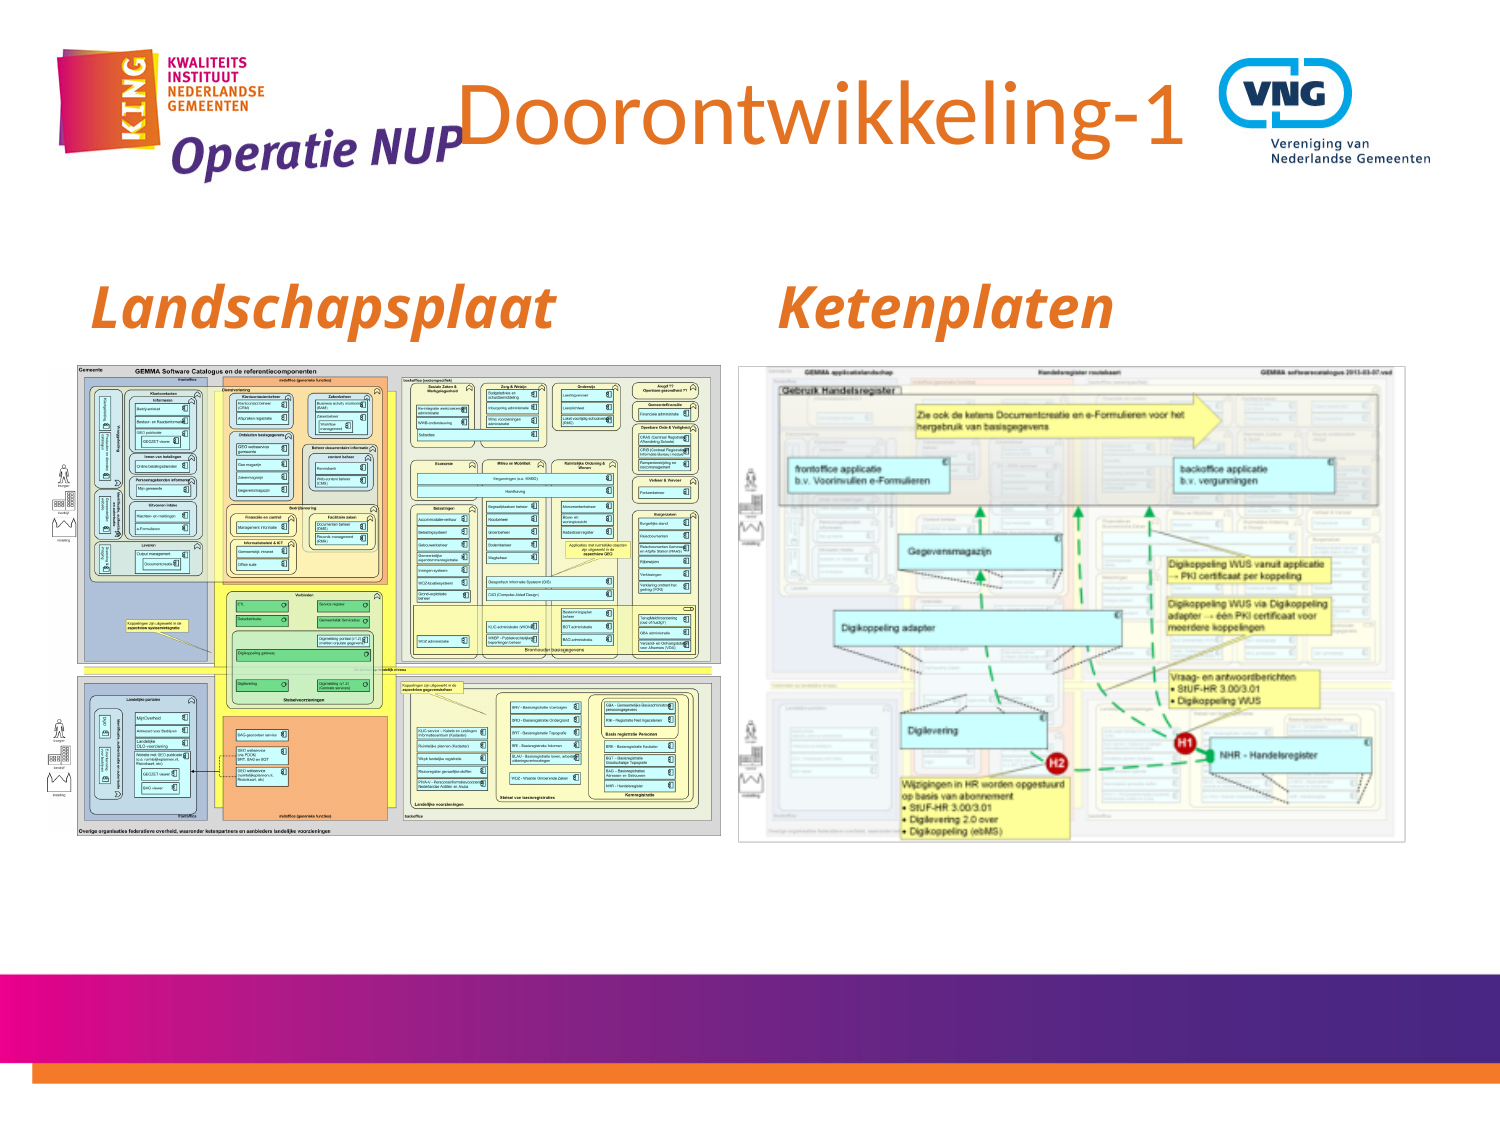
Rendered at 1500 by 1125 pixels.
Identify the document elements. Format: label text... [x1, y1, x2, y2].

list Ketenplaten [762, 262, 1426, 1006]
list Landschapsplaat [74, 262, 738, 1006]
title Doorontwikkeling-1 [75, 45, 1425, 233]
picture [0, 0, 1500, 1125]
